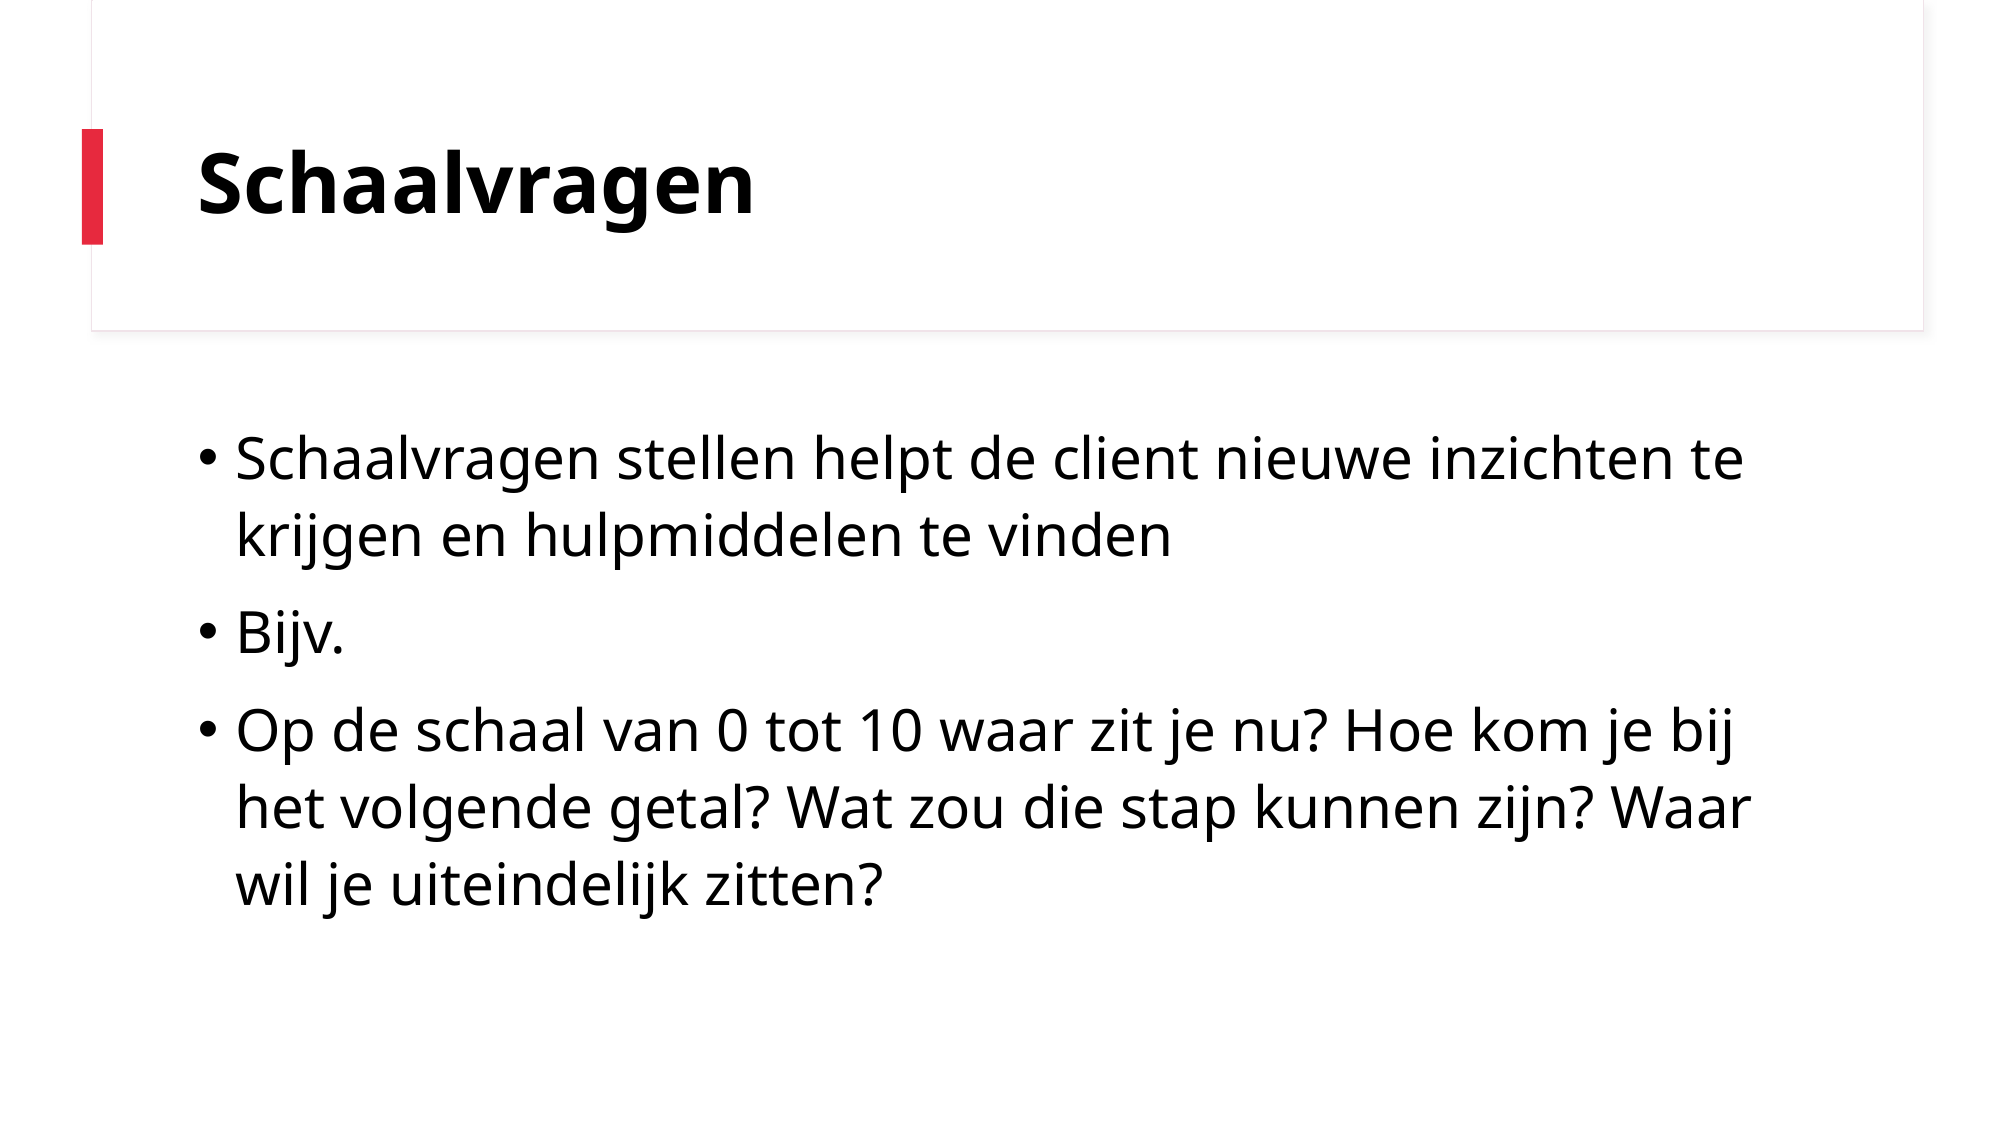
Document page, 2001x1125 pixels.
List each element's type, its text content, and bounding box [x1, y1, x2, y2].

title Schaalvragen [183, 90, 1851, 284]
list Schaalvragen stellen helpt de client nieuwe inzichten te krijgen en hulpmiddelen te vinden Bijv. Op de schaal van 0 tot 10 waar zit je nu? Hoe kom je bij het volgende getal? Wat zou die stap kunnen zijn? Waar wil je uiteindelijk zitten? [183, 406, 1851, 1013]
